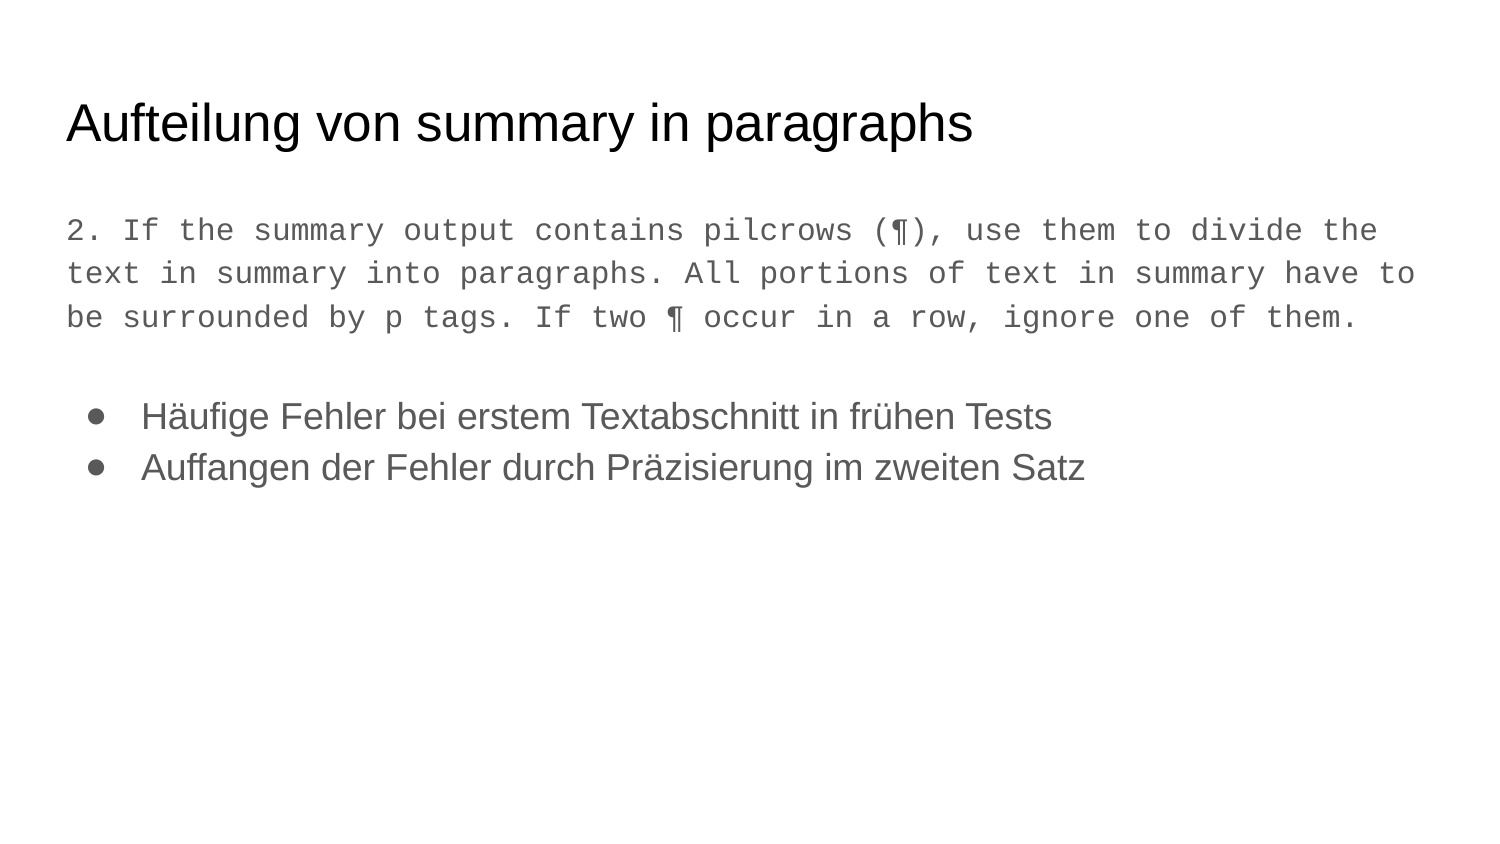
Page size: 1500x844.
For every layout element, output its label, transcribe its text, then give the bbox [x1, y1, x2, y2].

title Aufteilung von summary in paragraphs [51, 72, 1449, 167]
list 2. If the summary output contains pilcrows (¶), use them to divide the text in summary into paragraphs. All portions of text in summary have to be surrounded by p tags. If two ¶ occur in a row, ignore one of them. Häufige Fehler bei erstem Textabschnitt in frühen Tests Auffangen der Fehler durch Präzisierung im zweiten Satz [51, 189, 1449, 750]
